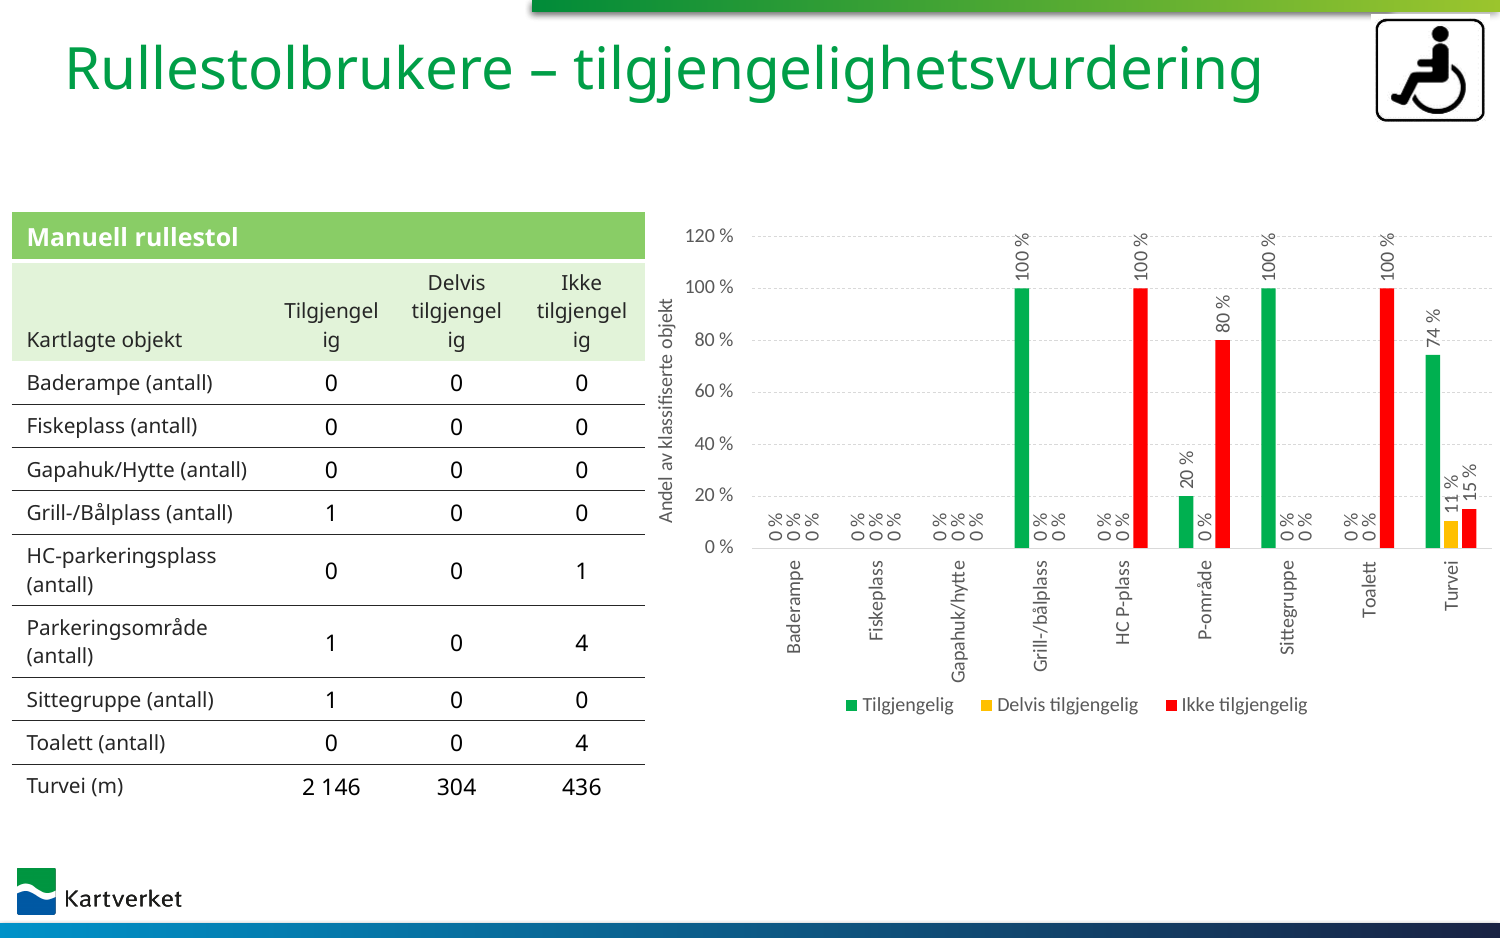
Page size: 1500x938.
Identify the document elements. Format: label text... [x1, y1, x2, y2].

table_cell 0 [269, 535, 394, 605]
table_cell Parkeringsområde (antall) [12, 606, 269, 677]
table_cell Baderampe (antall) [12, 361, 269, 404]
table_cell 0 [394, 448, 519, 490]
table_cell 2 146 [269, 765, 394, 807]
table_cell Tilgjengelig [269, 263, 394, 361]
table_cell 1 [269, 491, 394, 534]
table_cell 0 [269, 405, 394, 447]
table_cell 0 [269, 721, 394, 764]
table_cell Toalett (antall) [12, 721, 269, 764]
table_cell 4 [519, 721, 645, 764]
table_cell Fiskeplass (antall) [12, 405, 269, 447]
table_cell 0 [519, 491, 638, 534]
table_cell 0 [519, 405, 638, 447]
table_cell Gapahuk/Hytte (antall) [12, 448, 269, 490]
table_cell 0 [269, 448, 394, 490]
picture [1371, 13, 1491, 127]
table_header Manuell rullestol [12, 212, 645, 259]
table_cell Kartlagte objekt [12, 263, 269, 361]
table_cell 0 [519, 678, 638, 720]
table_cell 0 [394, 606, 519, 677]
table_cell 0 [394, 535, 519, 605]
table_cell 0 [519, 361, 638, 404]
table_cell Delvis tilgjengelig [394, 263, 519, 361]
table_cell 1 [269, 678, 394, 720]
table_cell 0 [394, 491, 519, 534]
table_cell 0 [269, 361, 394, 404]
table_cell 436 [519, 765, 645, 807]
table_cell 0 [394, 405, 519, 447]
table_cell 1 [519, 535, 638, 605]
table_cell 0 [519, 448, 638, 490]
table_cell Sittegruppe (antall) [12, 678, 269, 720]
table_cell Grill-/Bålplass (antall) [12, 491, 269, 534]
table_cell Turvei (m) [12, 765, 269, 807]
table_cell 4 [519, 606, 638, 677]
table_cell HC-parkeringsplass (antall) [12, 535, 269, 605]
text_box Rullestolbrukere – tilgjengelighetsvurdering [49, 12, 1372, 109]
table_cell 0 [394, 721, 519, 764]
table_cell 304 [394, 765, 519, 807]
table_cell 1 [269, 606, 394, 677]
table_cell 0 [394, 678, 519, 720]
table_cell 0 [394, 361, 519, 404]
table_cell Ikke tilgjengelig [519, 263, 638, 361]
picture [643, 218, 1500, 728]
